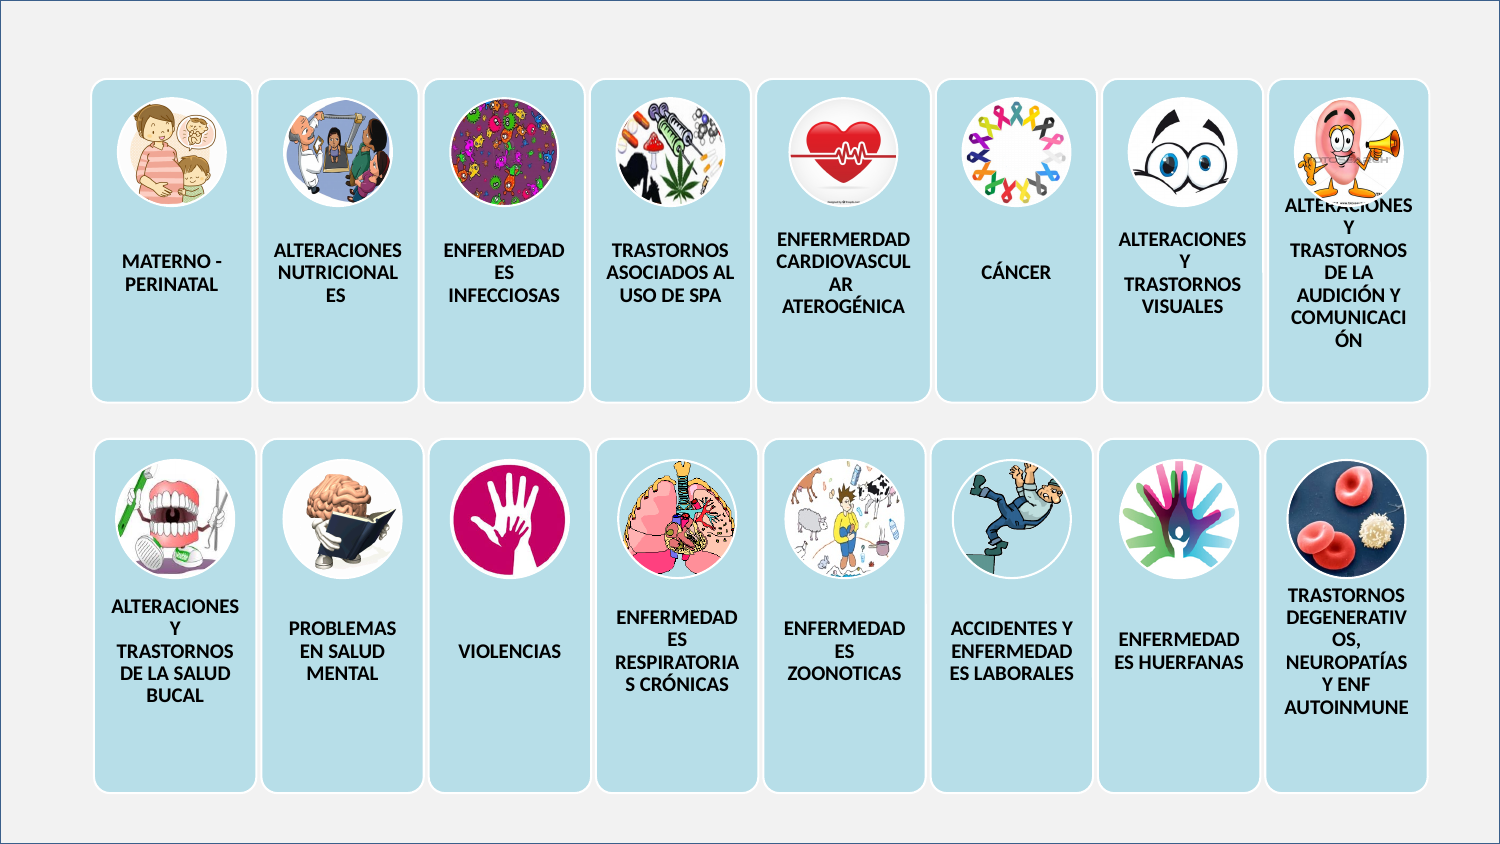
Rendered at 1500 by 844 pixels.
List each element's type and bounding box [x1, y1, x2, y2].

text_box [0, 0, 1500, 844]
text_box [93, 438, 1429, 794]
text_box [90, 78, 1431, 403]
